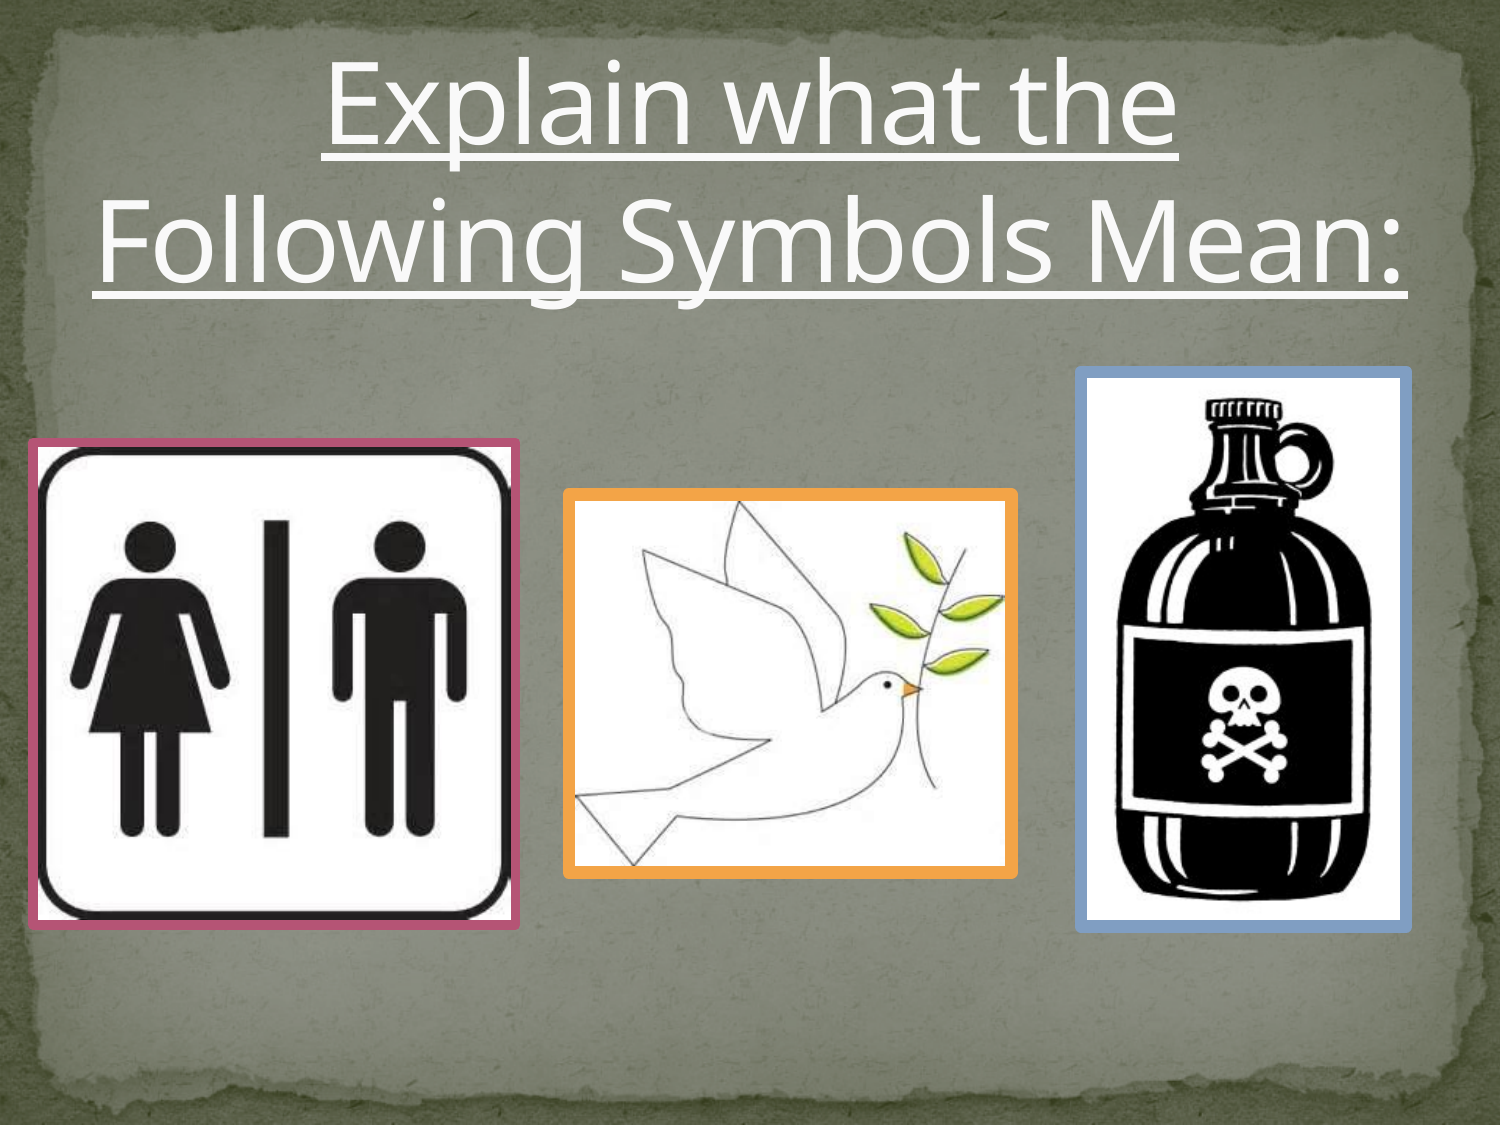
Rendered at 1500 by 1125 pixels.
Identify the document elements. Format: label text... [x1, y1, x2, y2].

picture [575, 501, 1005, 866]
picture [1087, 378, 1400, 920]
picture [38, 447, 511, 920]
title Explain what the Following Symbols Mean: [74, 112, 1425, 313]
